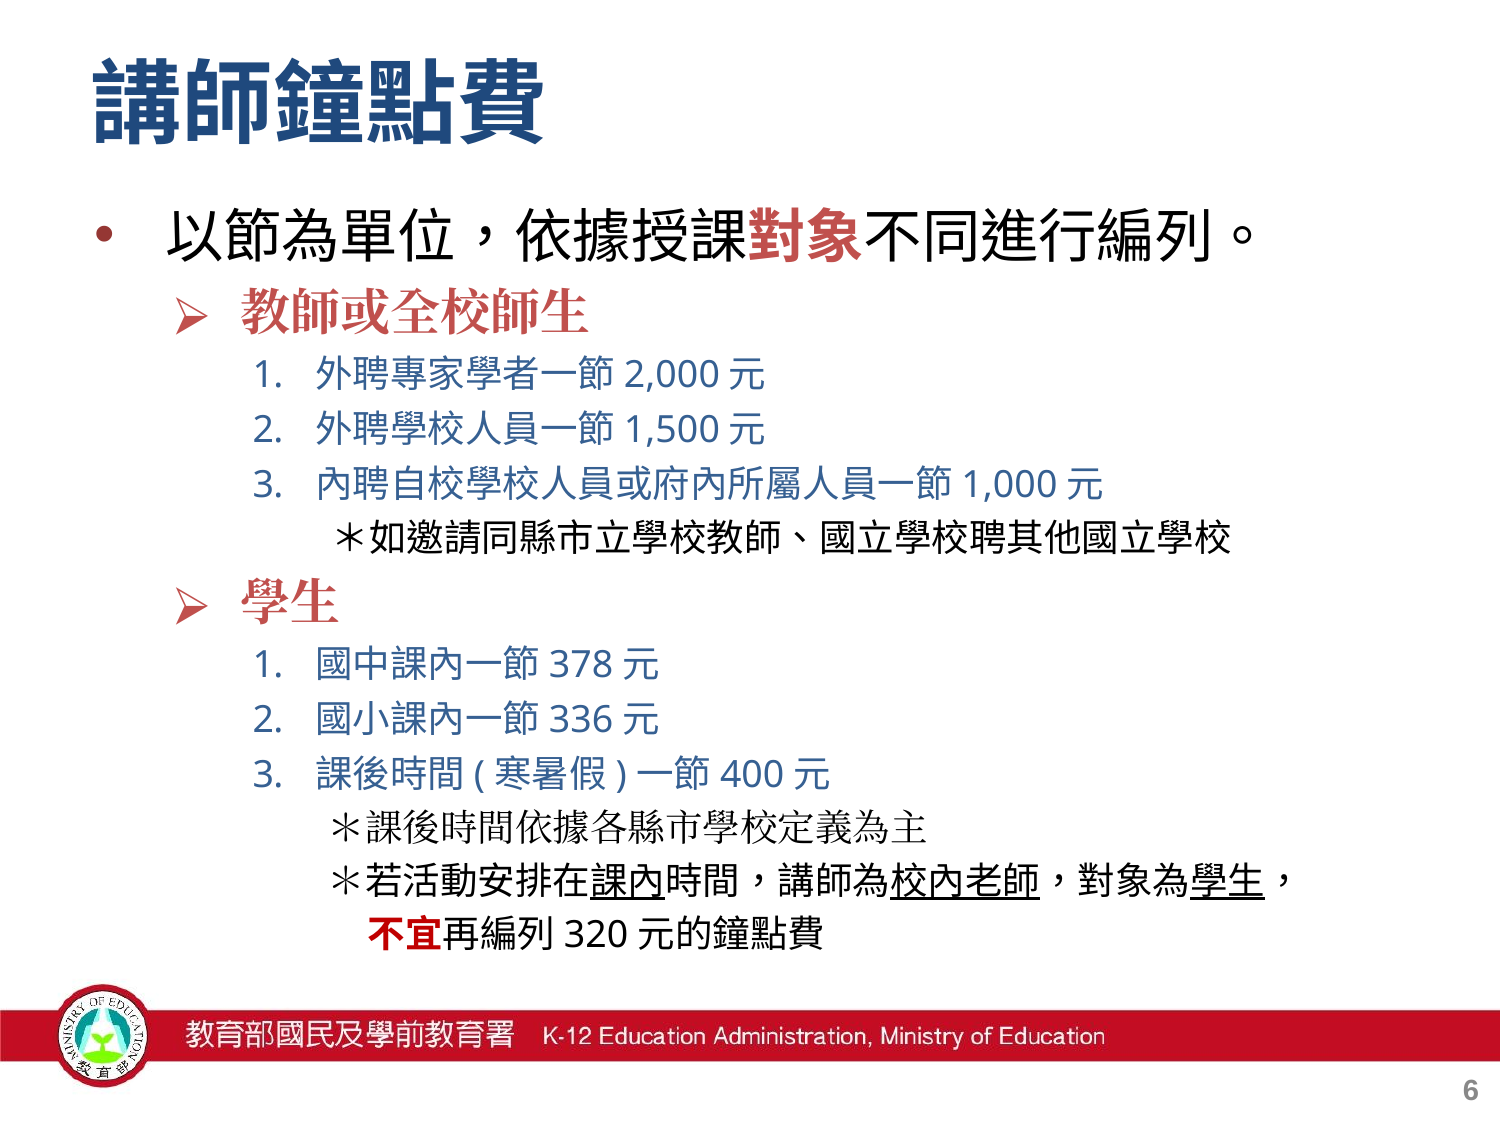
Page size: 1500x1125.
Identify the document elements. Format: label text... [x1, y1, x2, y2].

title 講師鐘點費 [75, 30, 1425, 170]
picture [0, 0, 1500, 1125]
slide_number 5 [1144, 1058, 1495, 1119]
list 以節為單位，依據授課對象不同進行編列。 教師或全校師生 外聘專家學者一節2,000元 外聘學校人員一節1,500元 內聘自校學校人員或府內所屬人員一節1,000元 ＊如邀請同縣市立學校教師、國立學校聘其他國立學校 學生 國中課內一節378元 國小課內一節336元 課後時間(寒暑假)一節400元 ＊課後時間依據各縣市學校定義為主 ＊若活動安排在課內時間，講師為校內老師，對象為學生， 不宜再編列320元的鐘點費 [75, 191, 1425, 1017]
